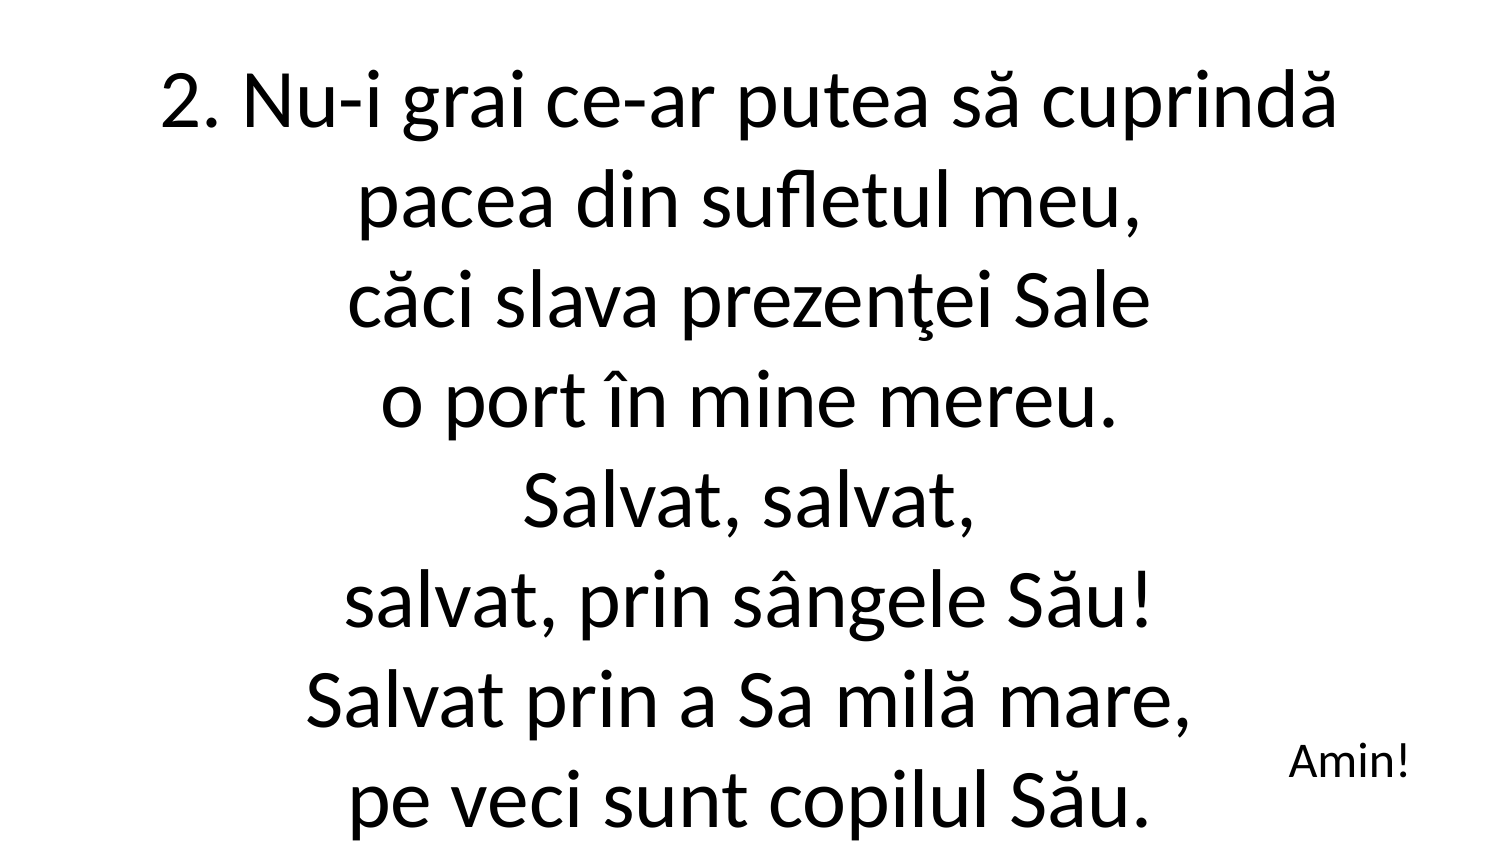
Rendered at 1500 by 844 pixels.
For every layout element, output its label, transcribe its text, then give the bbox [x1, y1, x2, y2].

text_box Amin! [1273, 674, 1427, 795]
text_box 2. Nu-i grai ce-ar putea să cuprindă pacea din sufletul meu, căci slava prezenţei Sale o port în mine mereu. Salvat, salvat, salvat, prin sângele Său! Salvat prin a Sa milă mare, pe veci sunt copilul Său. [144, 0, 1356, 844]
